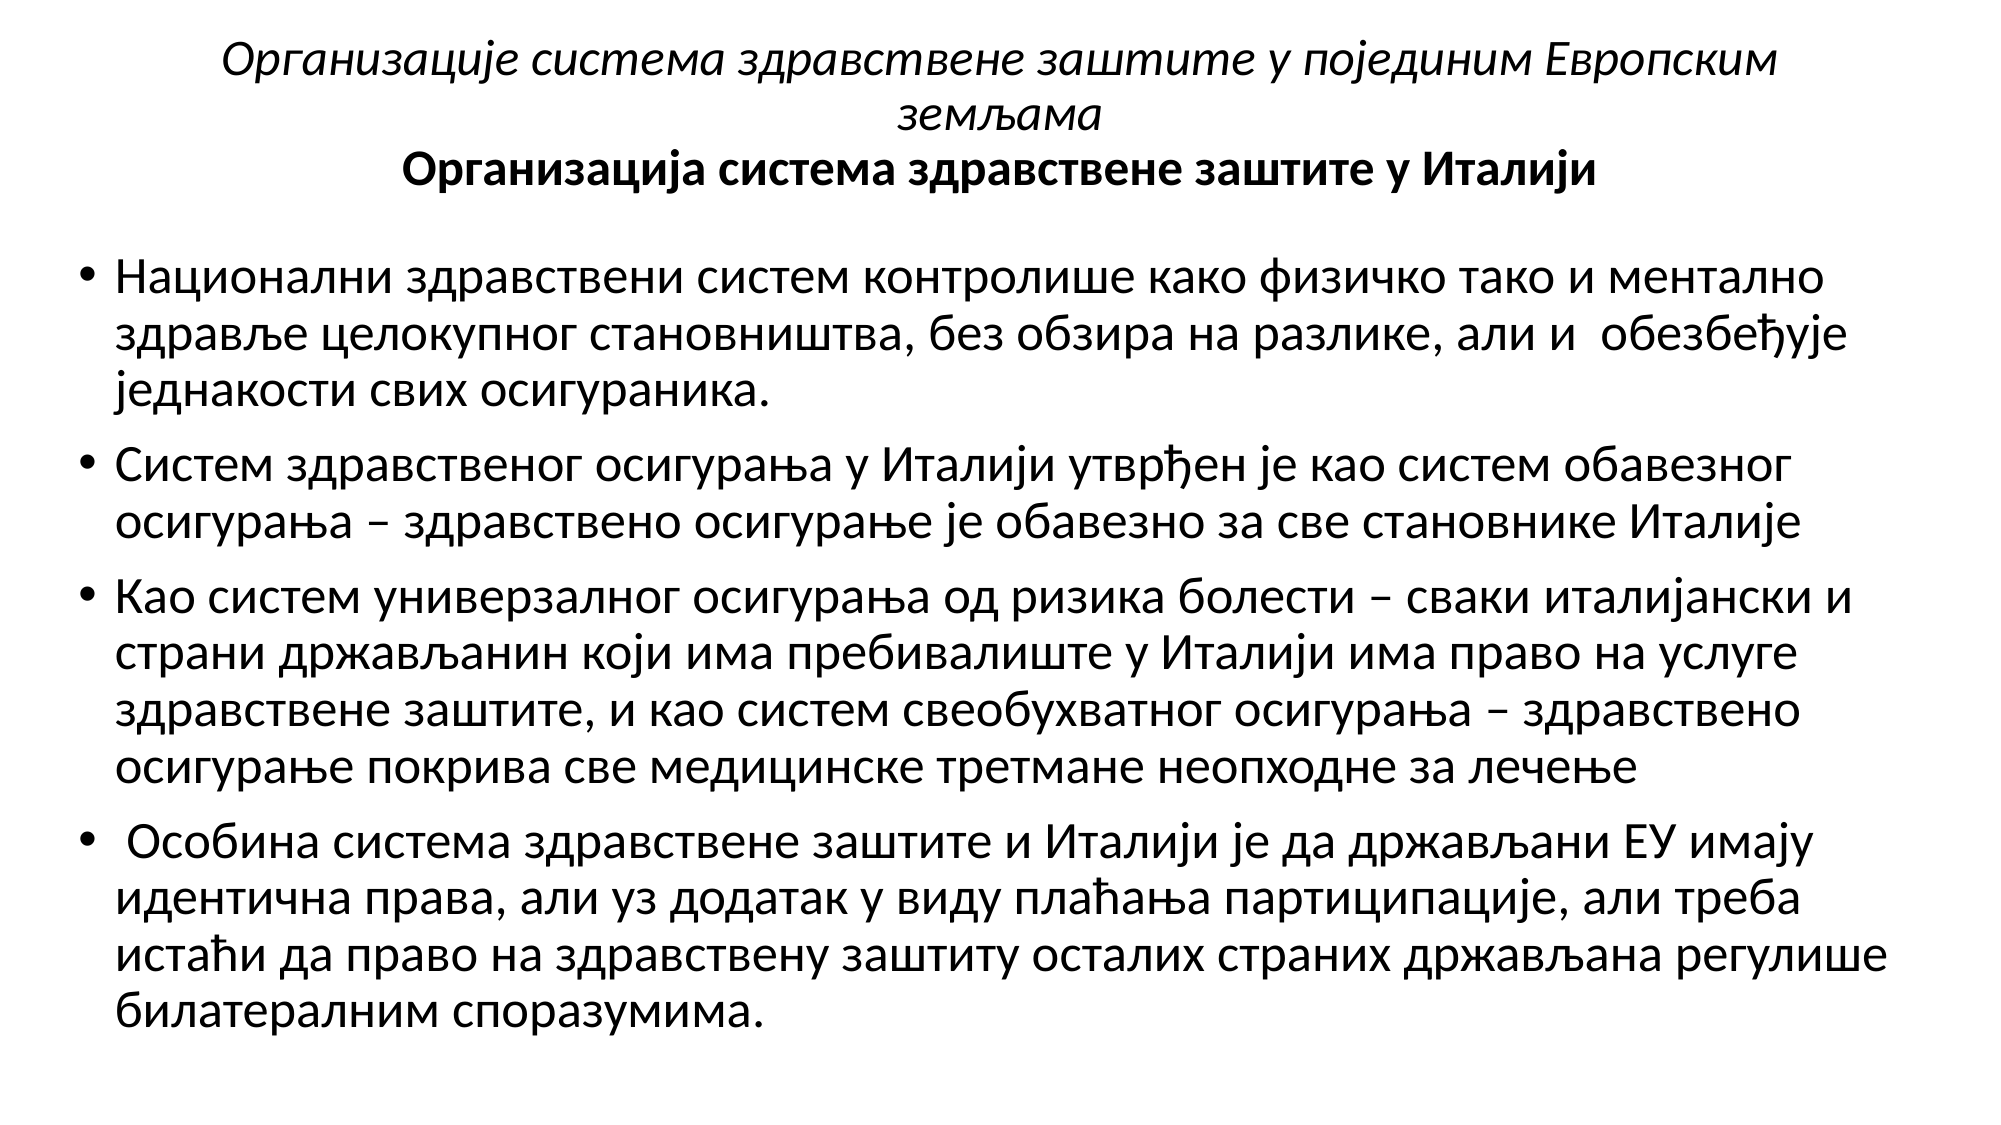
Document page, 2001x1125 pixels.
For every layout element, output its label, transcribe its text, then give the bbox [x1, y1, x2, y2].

title Организације система здравствене заштите у појединим Европским земљама Организација система здравствене заштите у Италији [137, 23, 1863, 205]
list Национални здравствени систем контролише како физичко тако и ментално здравље целокупног становништва, без обзира на разлике, али и обезбеђује једнакости свих осигураника. Систем здравственог осигурања у Италији утврђен је као систем обавезног осигурања – здравствено осигурање је обавезно за све становнике Италије Као систем универзалног осигурања од ризика болести – сваки италијански и страни држављанин који има пребивалиште у Италији има право на услуге здравствене заштите, и као систем свеобухватног осигурања – здравствено осигурање покрива све медицинске третмане неопходне за лечење Особина система здравствене заштите и Италији је да држављани ЕУ имају идентична права, али уз додатак у виду плаћања партиципације, али треба истаћи да право на здравствену заштиту осталих страних држављана регулише билатералним споразумима. [63, 240, 1929, 1059]
